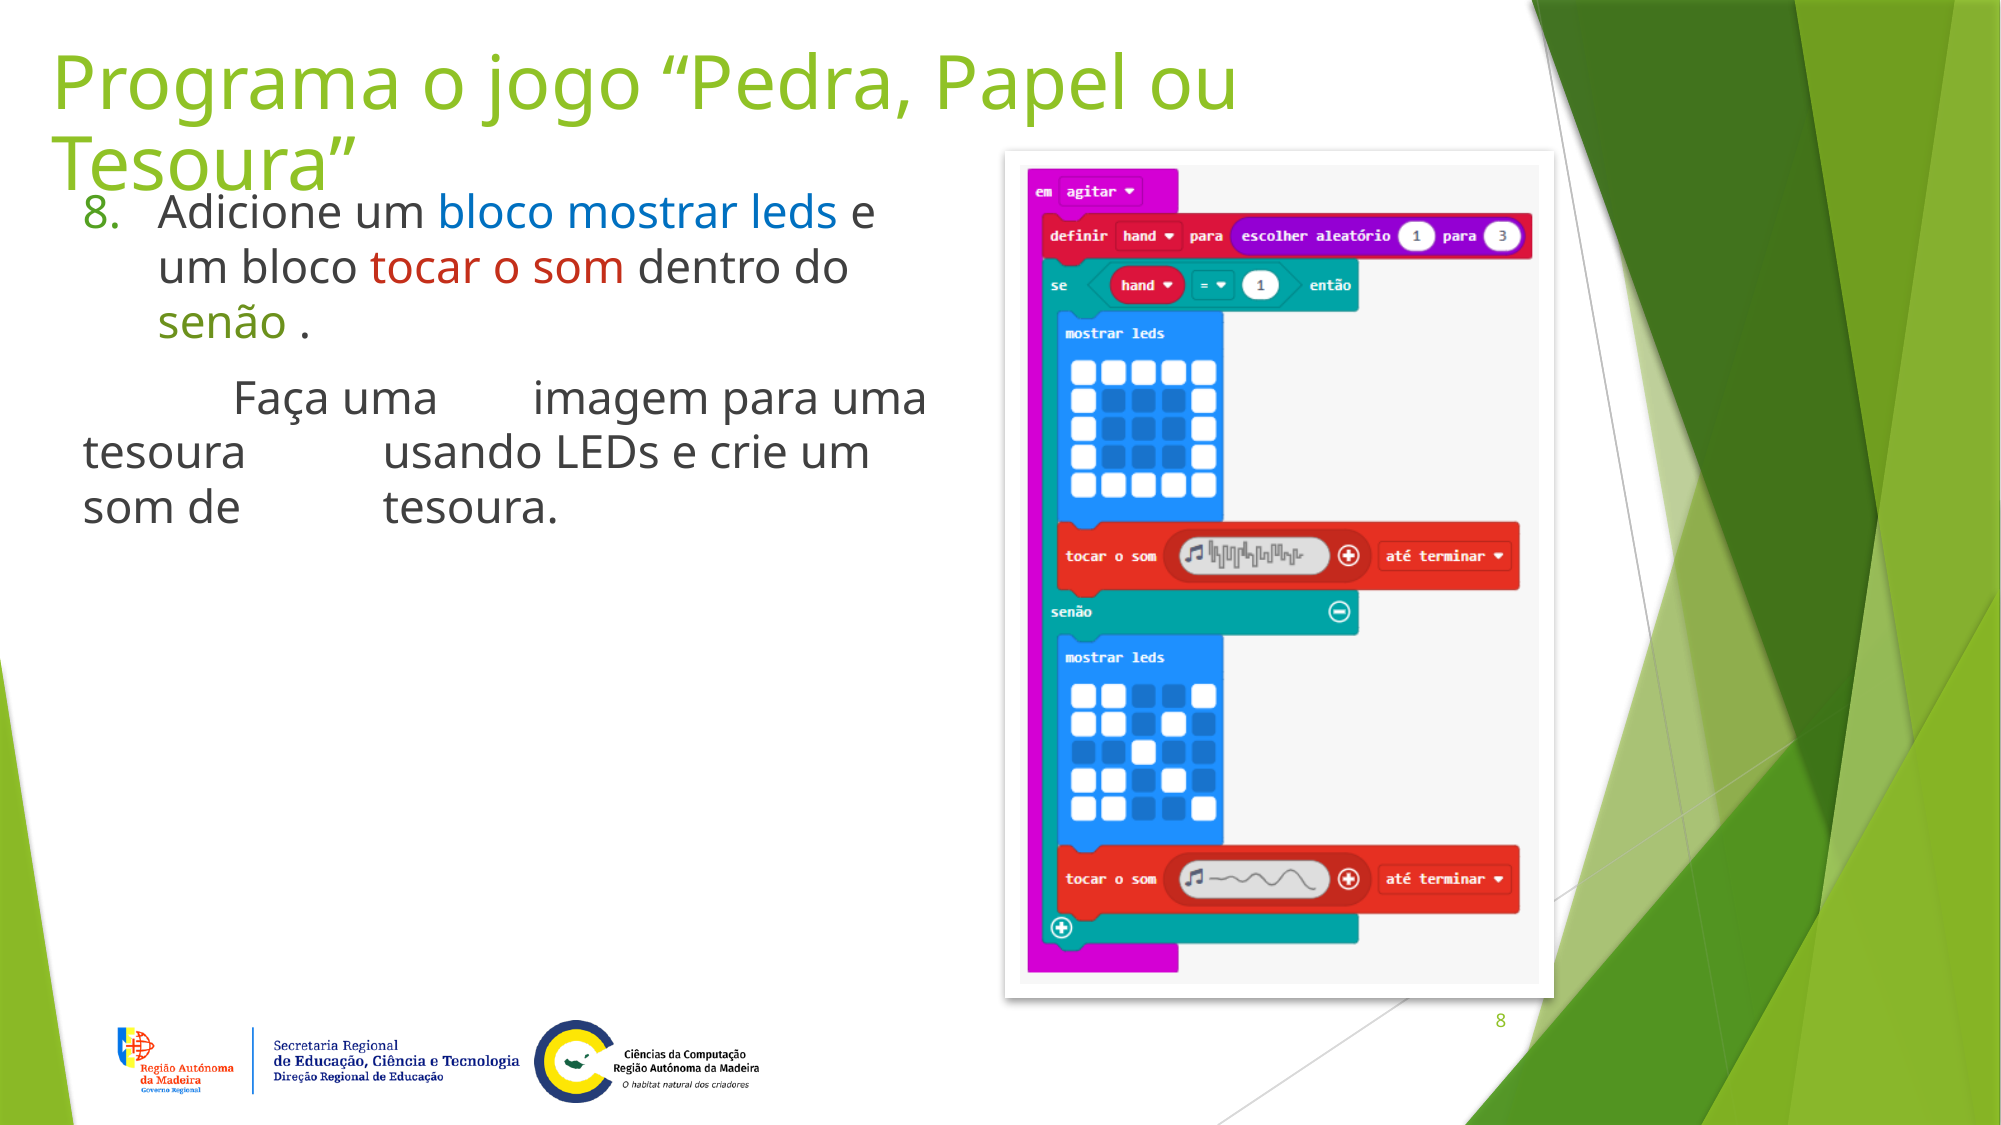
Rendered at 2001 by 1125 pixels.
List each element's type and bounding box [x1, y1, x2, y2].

text_box [110, 1020, 759, 1103]
text_box [0, 0, 2000, 1125]
picture [1019, 164, 1540, 984]
